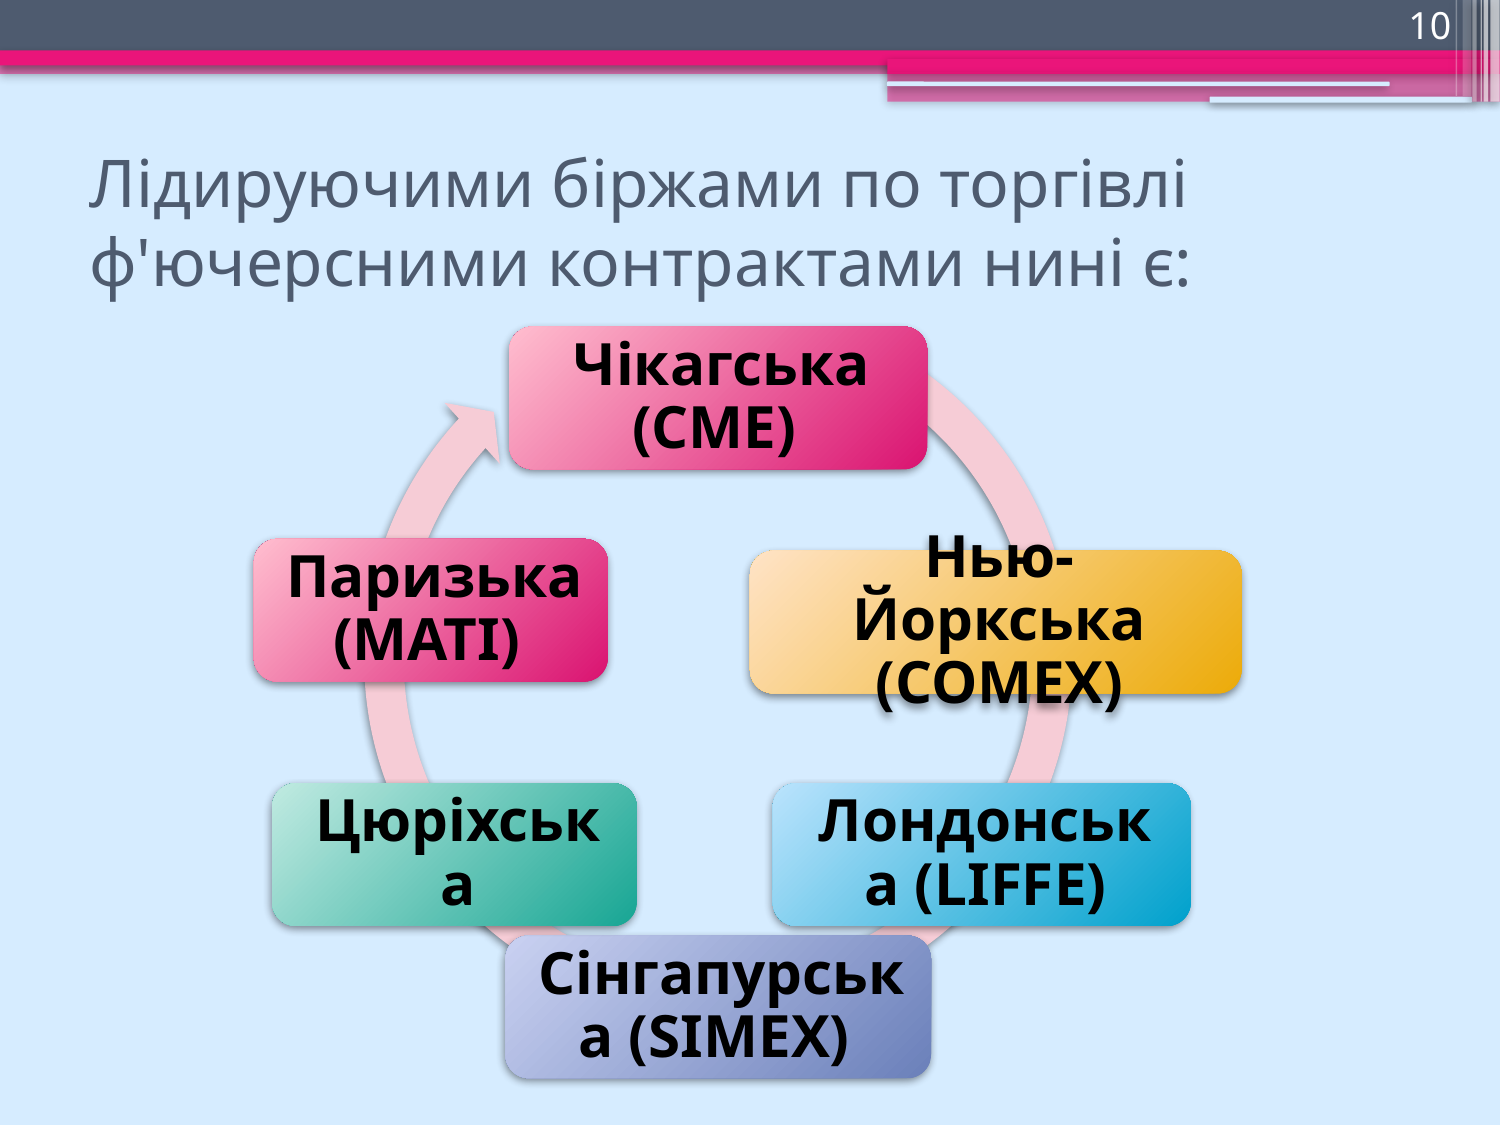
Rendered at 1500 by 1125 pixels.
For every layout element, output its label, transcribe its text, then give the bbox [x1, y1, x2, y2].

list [74, 325, 1426, 1079]
title Лідируючими біржами по торгівлі ф'ючерсними контрактами нині є: [75, 133, 1425, 308]
slide_number 10 [1341, 0, 1466, 61]
